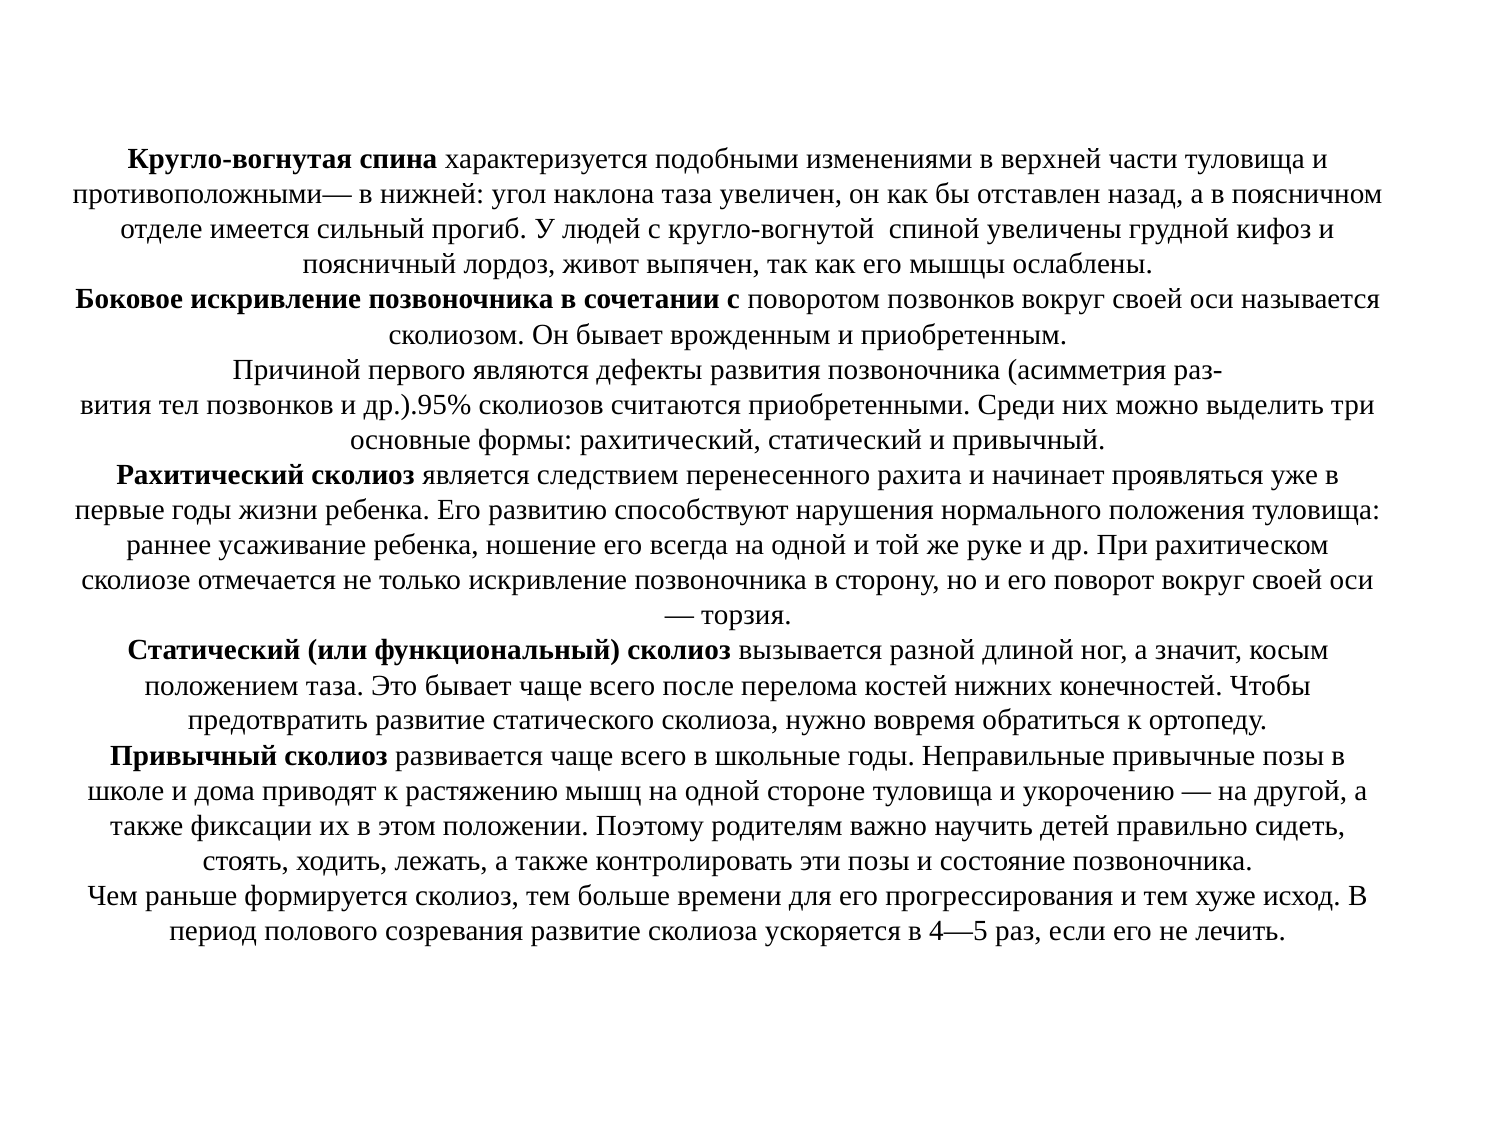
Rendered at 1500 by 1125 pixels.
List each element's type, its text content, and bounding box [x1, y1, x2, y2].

title Кругло-вогнутая спина характеризуется подобными изменениями в верхней части туловища и противоположными— в нижней: угол наклона таза увеличен, он как бы отставлен назад, а в поясничном отделе имеется сильный прогиб. У людей с кругло-вогнутой спиной увеличены грудной кифоз и поясничный лордоз, живот выпячен, так как его мышцы ослаблены. Боковое искривление позвоночника в сочетании с поворотом позвонков вокруг своей оси называется сколиозом. Он бывает врожденным и приобретенным. Причиной первого являются дефекты развития позвоночника (асимметрия раз- вития тел позвонков и др.).95% сколиозов считаются приобретенными. Среди них можно выделить три основные формы: рахитический, статический и привычный. Рахитический сколиоз является следствием перенесенного рахита и начинает проявляться уже в первые годы жизни ребенка. Его развитию способствуют нарушения нормального положения туловища: раннее усаживание ребенка, ношение его всегда на одной и той же руке и др. При рахитическом сколиозе отмечается не только искривление позвоночника в сторону, но и его поворот вокруг своей оси — торзия. Статический (или функциональный) сколиоз вызывается разной длиной ног, а значит, косым положением таза. Это бывает чаще всего после перелома костей нижних конечностей. Чтобы предотвратить развитие статического сколиоза, нужно вовремя обратиться к ортопеду. Привычный сколиоз развивается чаще всего в школьные годы. Неправильные привычные позы в школе и дома приводят к растяжению мышц на одной стороне туловища и укорочению — на другой, а также фиксации их в этом положении. Поэтому родителям важно научить детей правильно сидеть, стоять, ходить, лежать, а также контролировать эти позы и состояние позвоночника. Чем раньше формируется сколиоз, тем больше времени для его прогрессирования и тем хуже исход. В период полового созревания развитие сколиоза ускоряется в 4—5 раз, если его не лечить. [53, 54, 1404, 1102]
